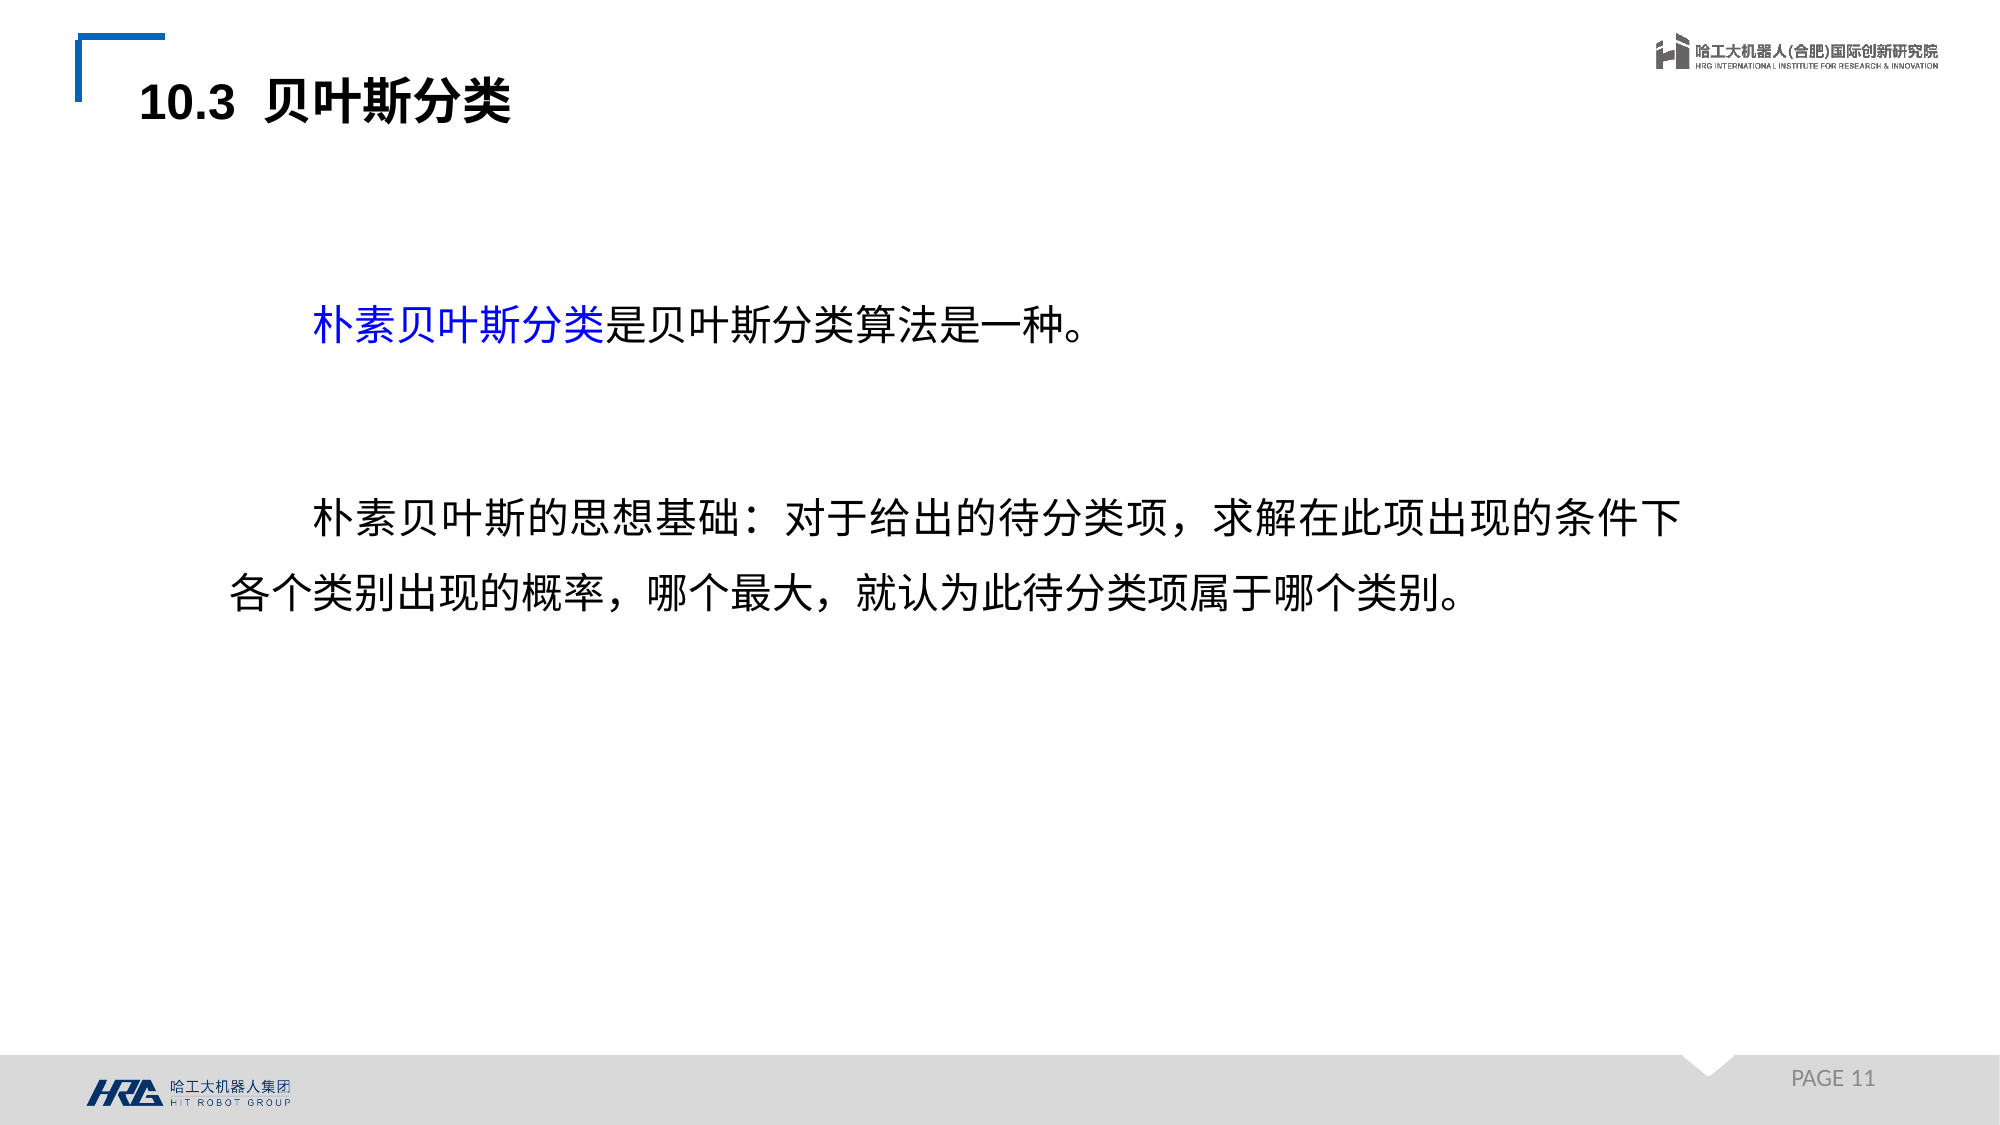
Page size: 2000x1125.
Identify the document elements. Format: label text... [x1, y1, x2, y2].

picture [86, 1079, 290, 1106]
picture [1610, 1, 1977, 177]
text_box 朴素贝叶斯分类是贝叶斯分类算法是一种。 [214, 266, 1698, 357]
text_box 朴素贝叶斯的思想基础：对于给出的待分类项，求解在此项出现的条件下各个类别出现的概率，哪个最大，就认为此待分类项属于哪个类别。 [214, 459, 1698, 624]
text_box 10.3 贝叶斯分类 [124, 62, 802, 138]
